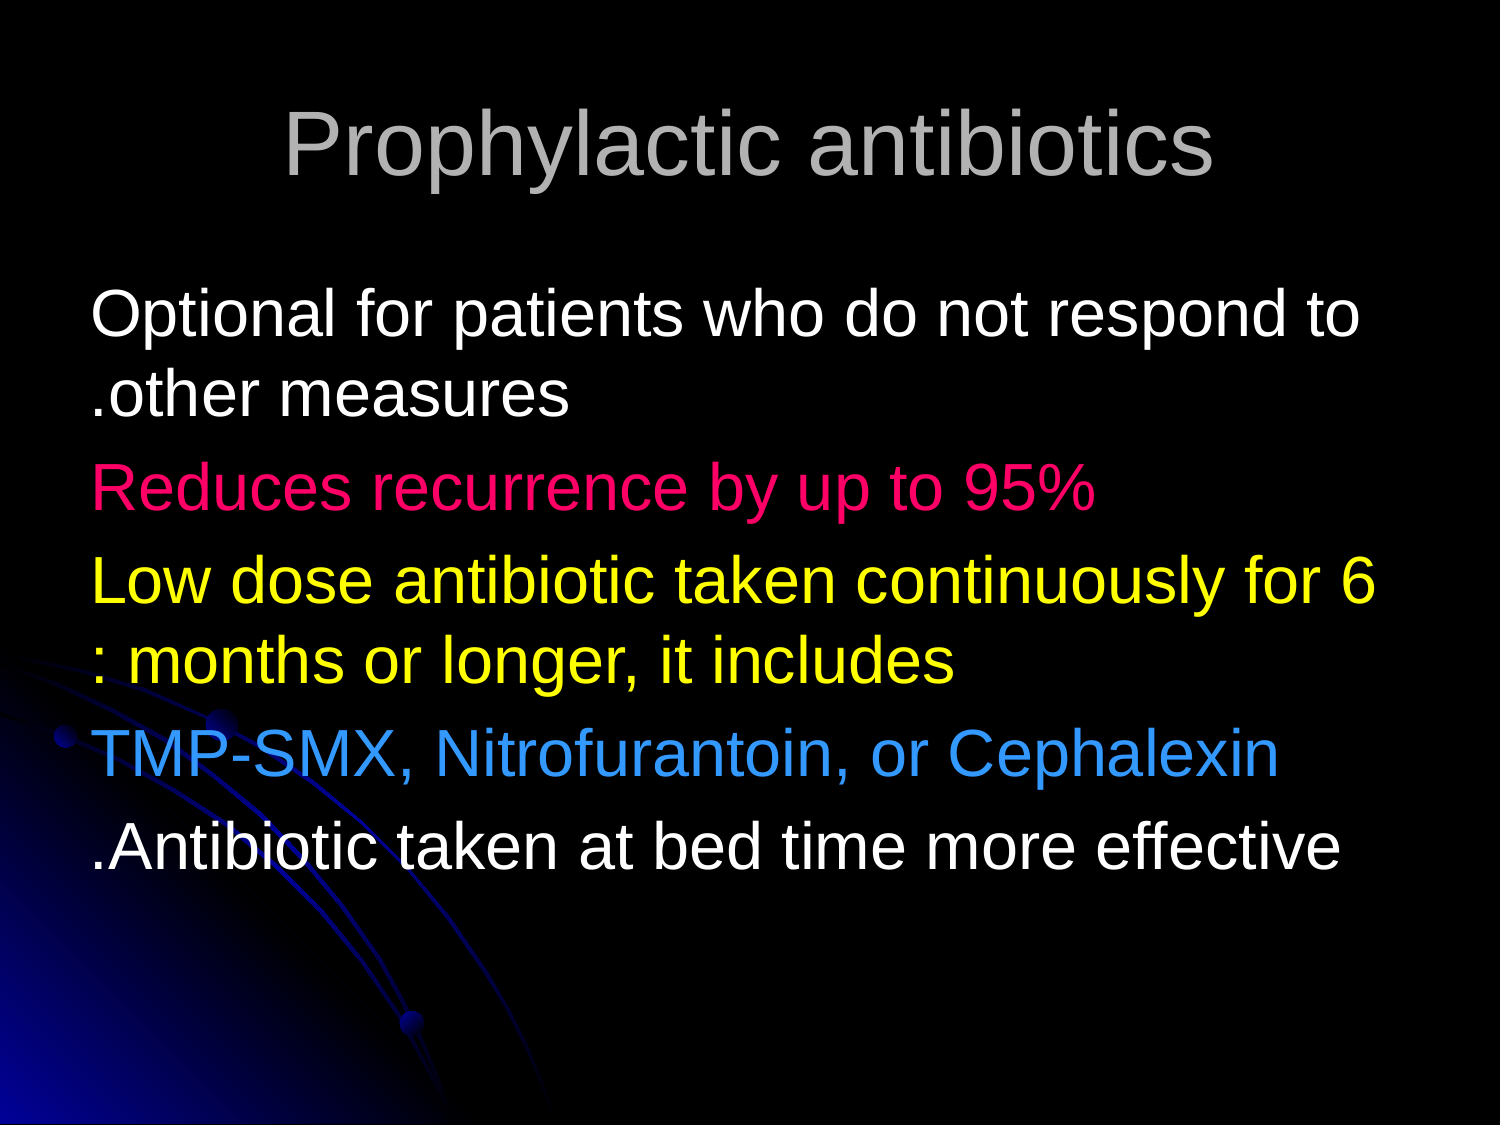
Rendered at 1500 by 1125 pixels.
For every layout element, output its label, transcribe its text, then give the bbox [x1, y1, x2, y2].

list Optional for patients who do not respond to other measures. Reduces recurrence by up to 95% Low dose antibiotic taken continuously for 6 months or longer, it includes : TMP-SMX, Nitrofurantoin, or Cephalexin Antibiotic taken at bed time more effective. [74, 262, 1426, 1006]
title Prophylactic antibiotics [74, 45, 1426, 233]
